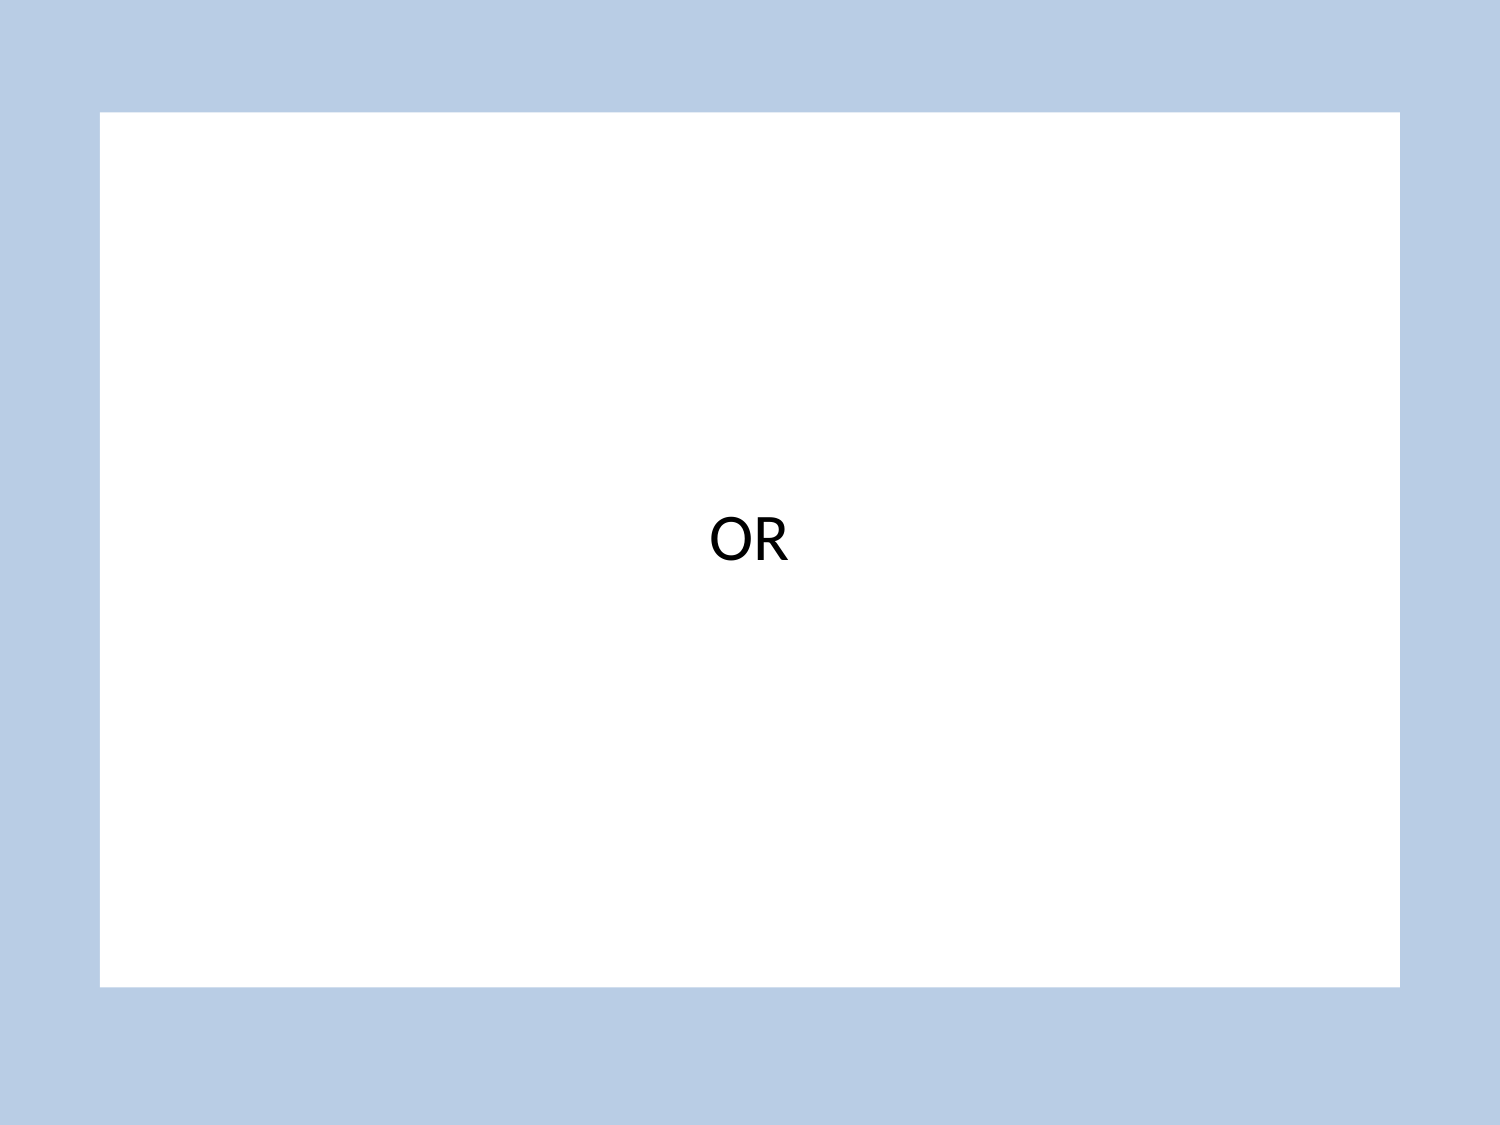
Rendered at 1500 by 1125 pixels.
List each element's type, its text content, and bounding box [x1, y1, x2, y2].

subtitle OR [99, 112, 1400, 988]
